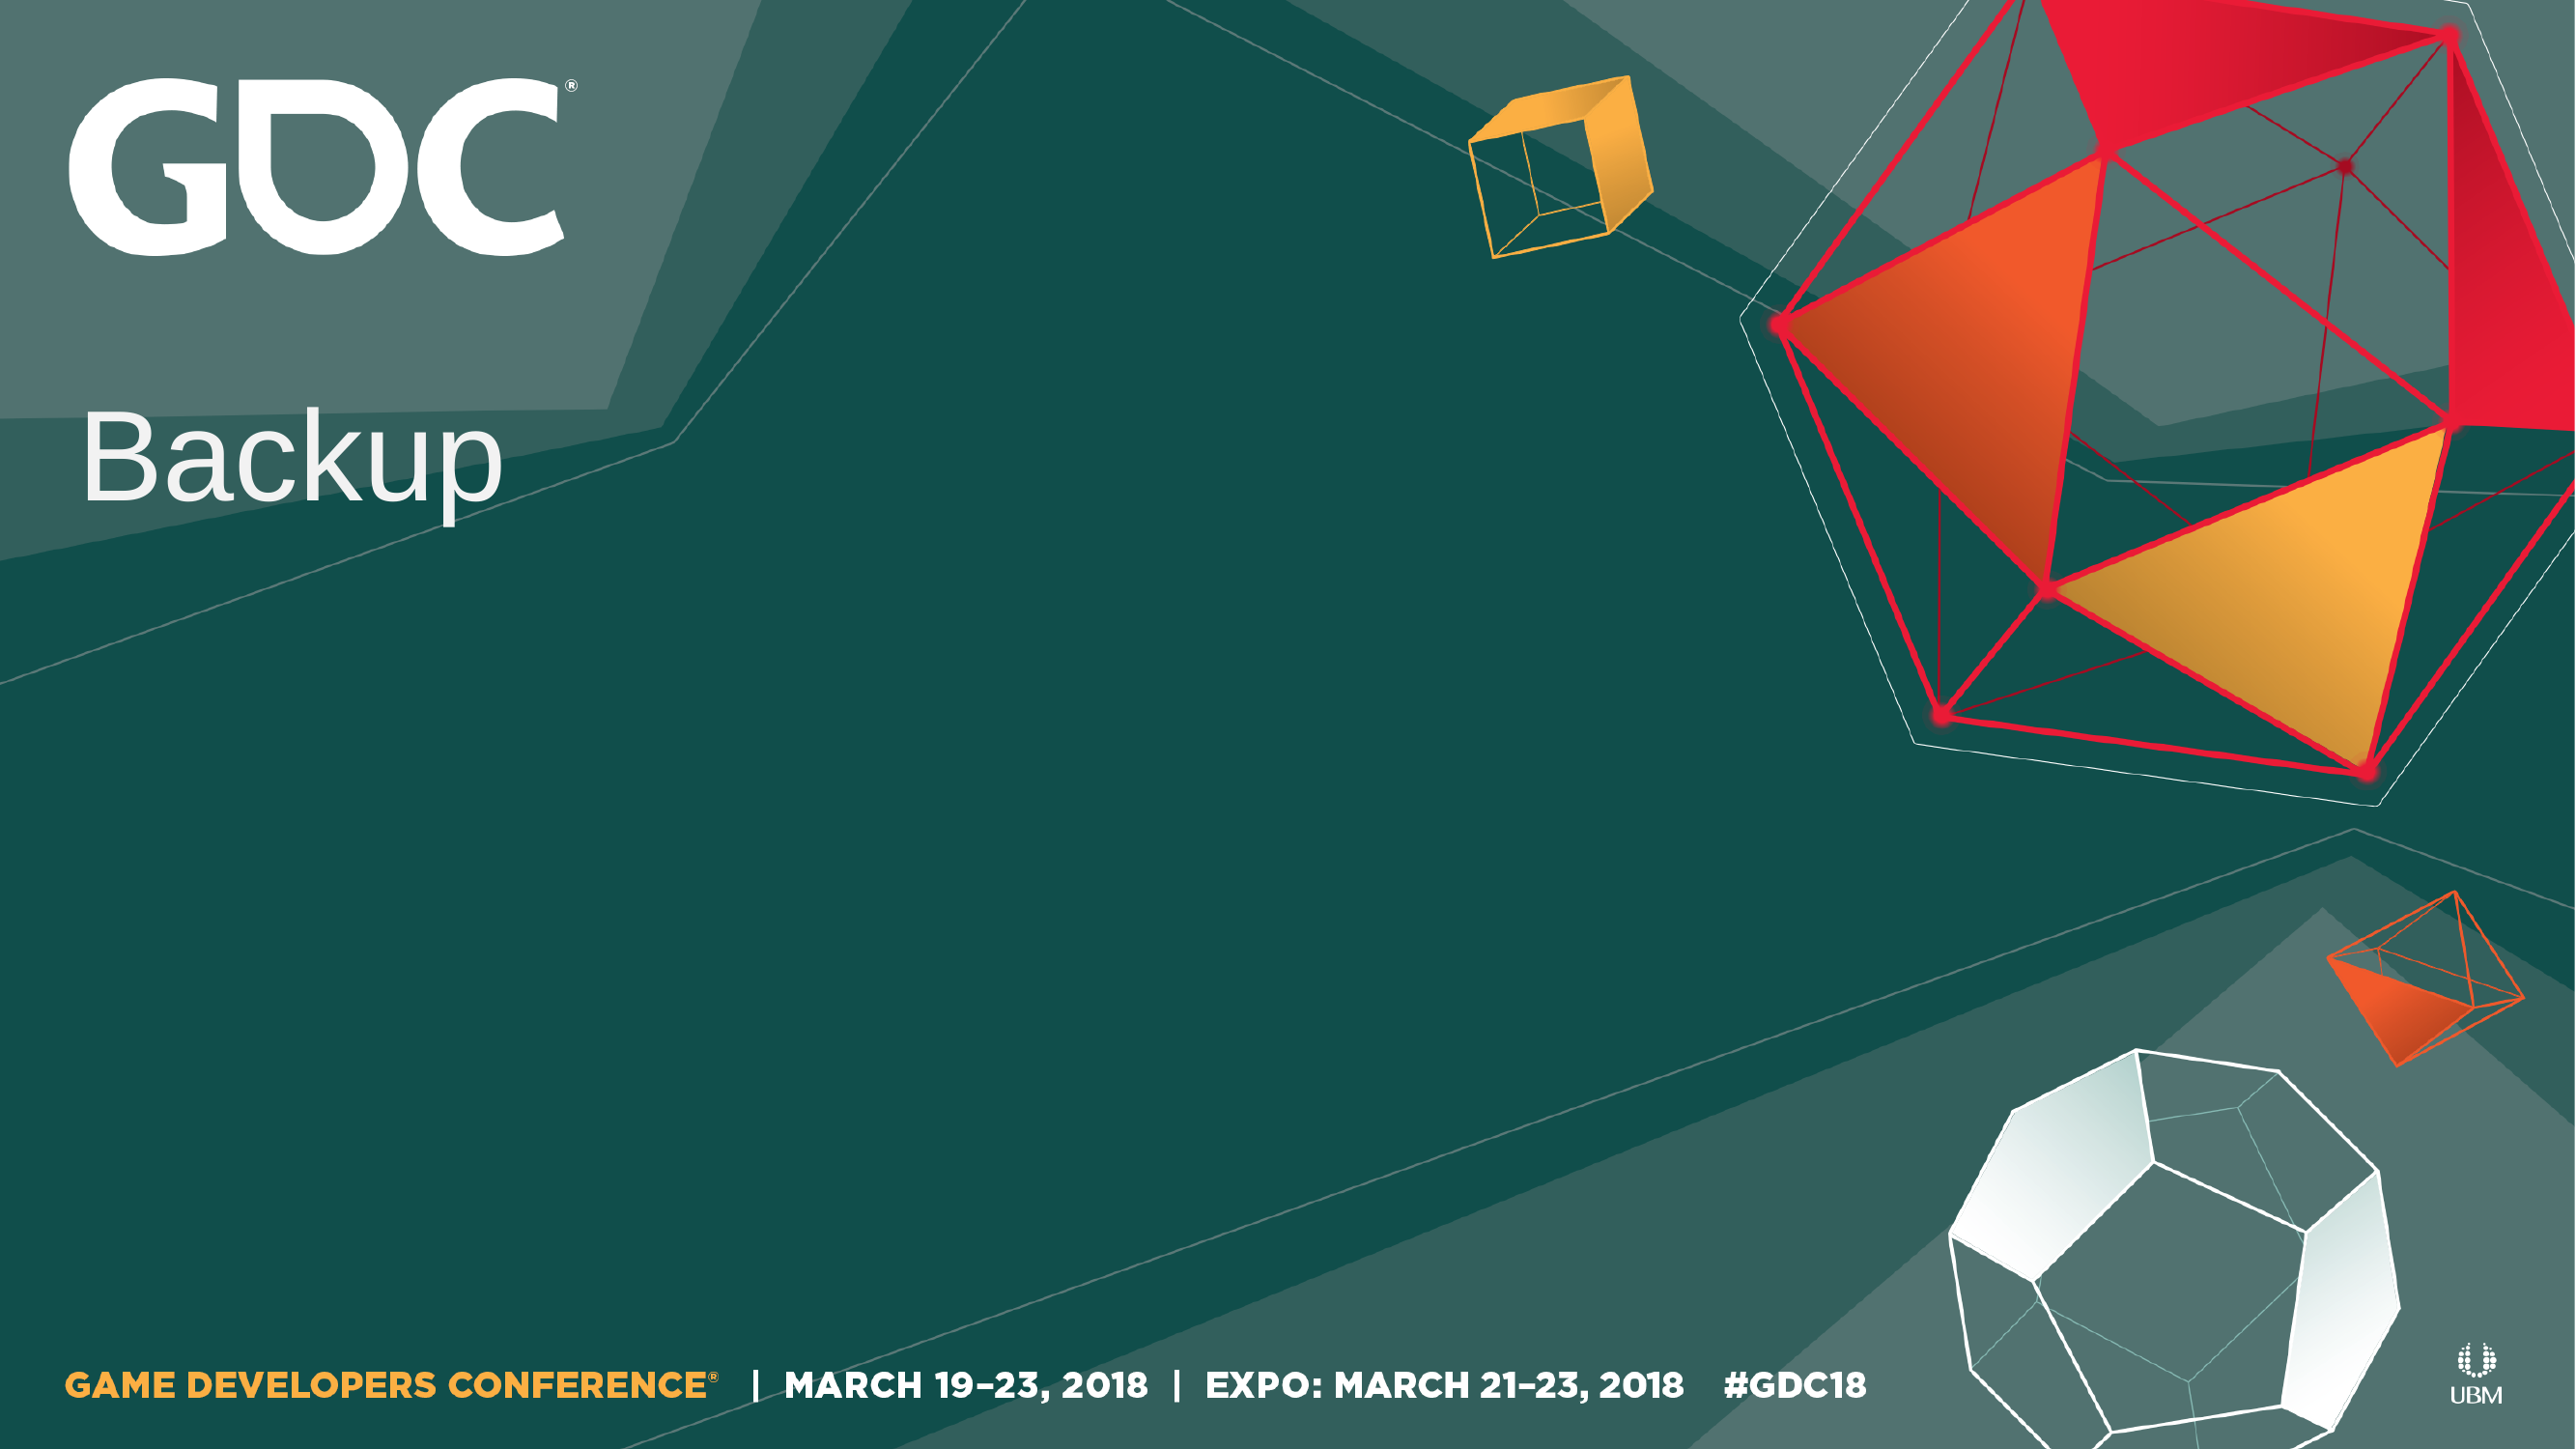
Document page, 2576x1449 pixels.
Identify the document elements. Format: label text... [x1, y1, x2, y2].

picture [0, 0, 2575, 1449]
text_box Backup [64, 359, 1761, 1240]
